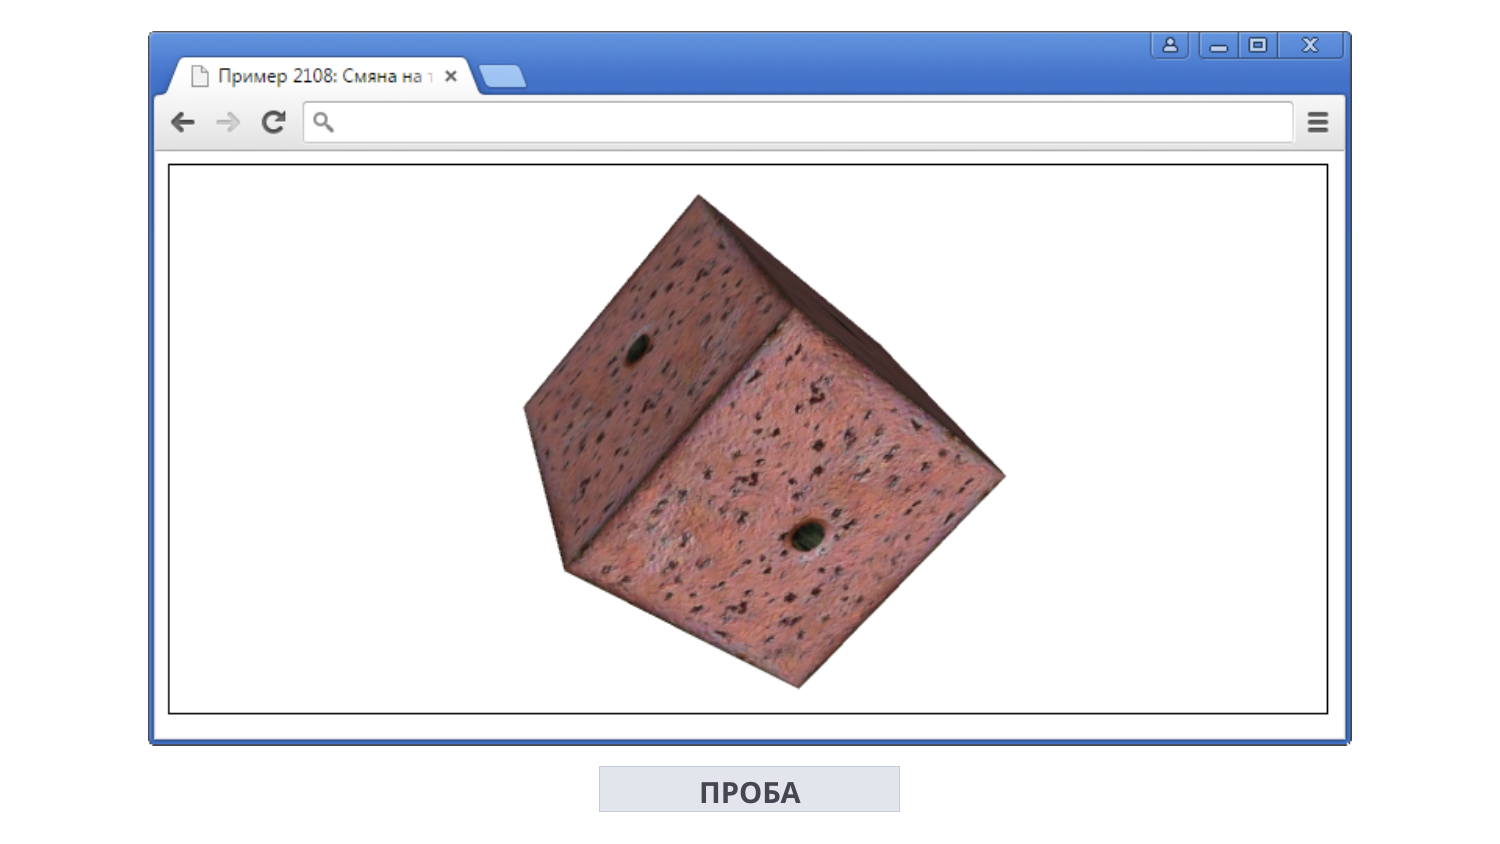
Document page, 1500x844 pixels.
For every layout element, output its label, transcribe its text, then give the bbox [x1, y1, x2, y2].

text_box ПРОБА [599, 766, 900, 812]
picture [148, 31, 1352, 747]
